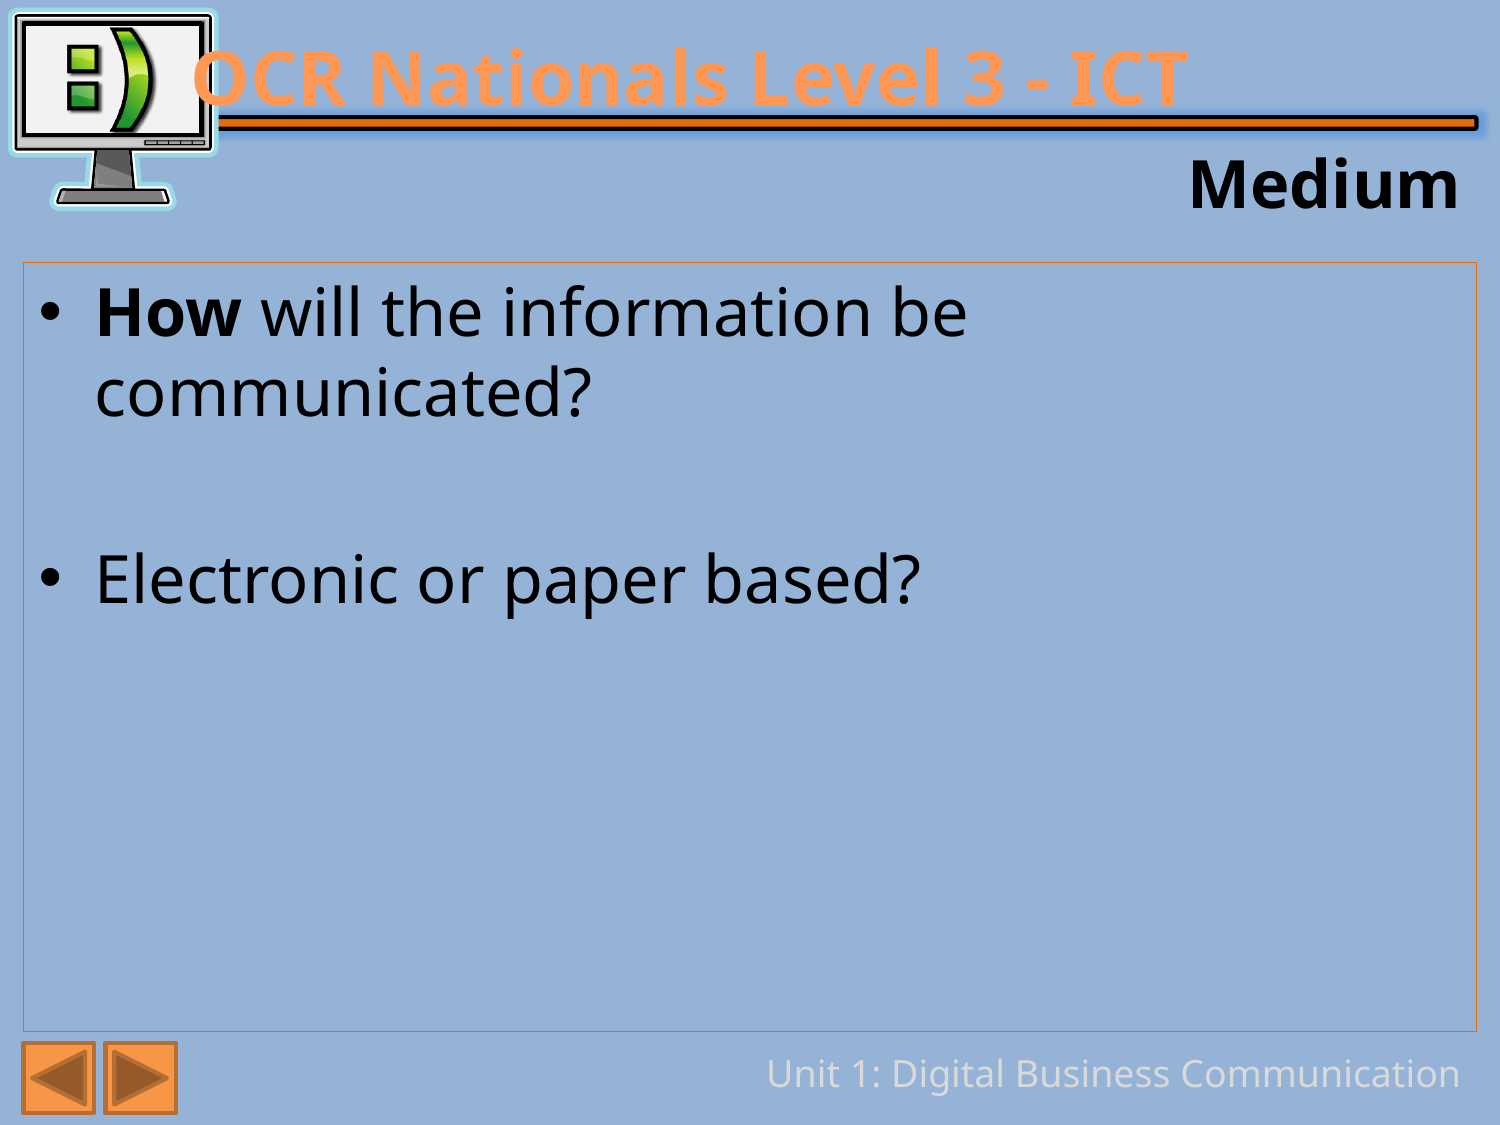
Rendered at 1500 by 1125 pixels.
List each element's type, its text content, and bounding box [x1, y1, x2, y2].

list How will the information be communicated? Electronic or paper based? [23, 262, 1477, 1032]
title Medium [187, 117, 1477, 247]
picture [48, 21, 172, 139]
